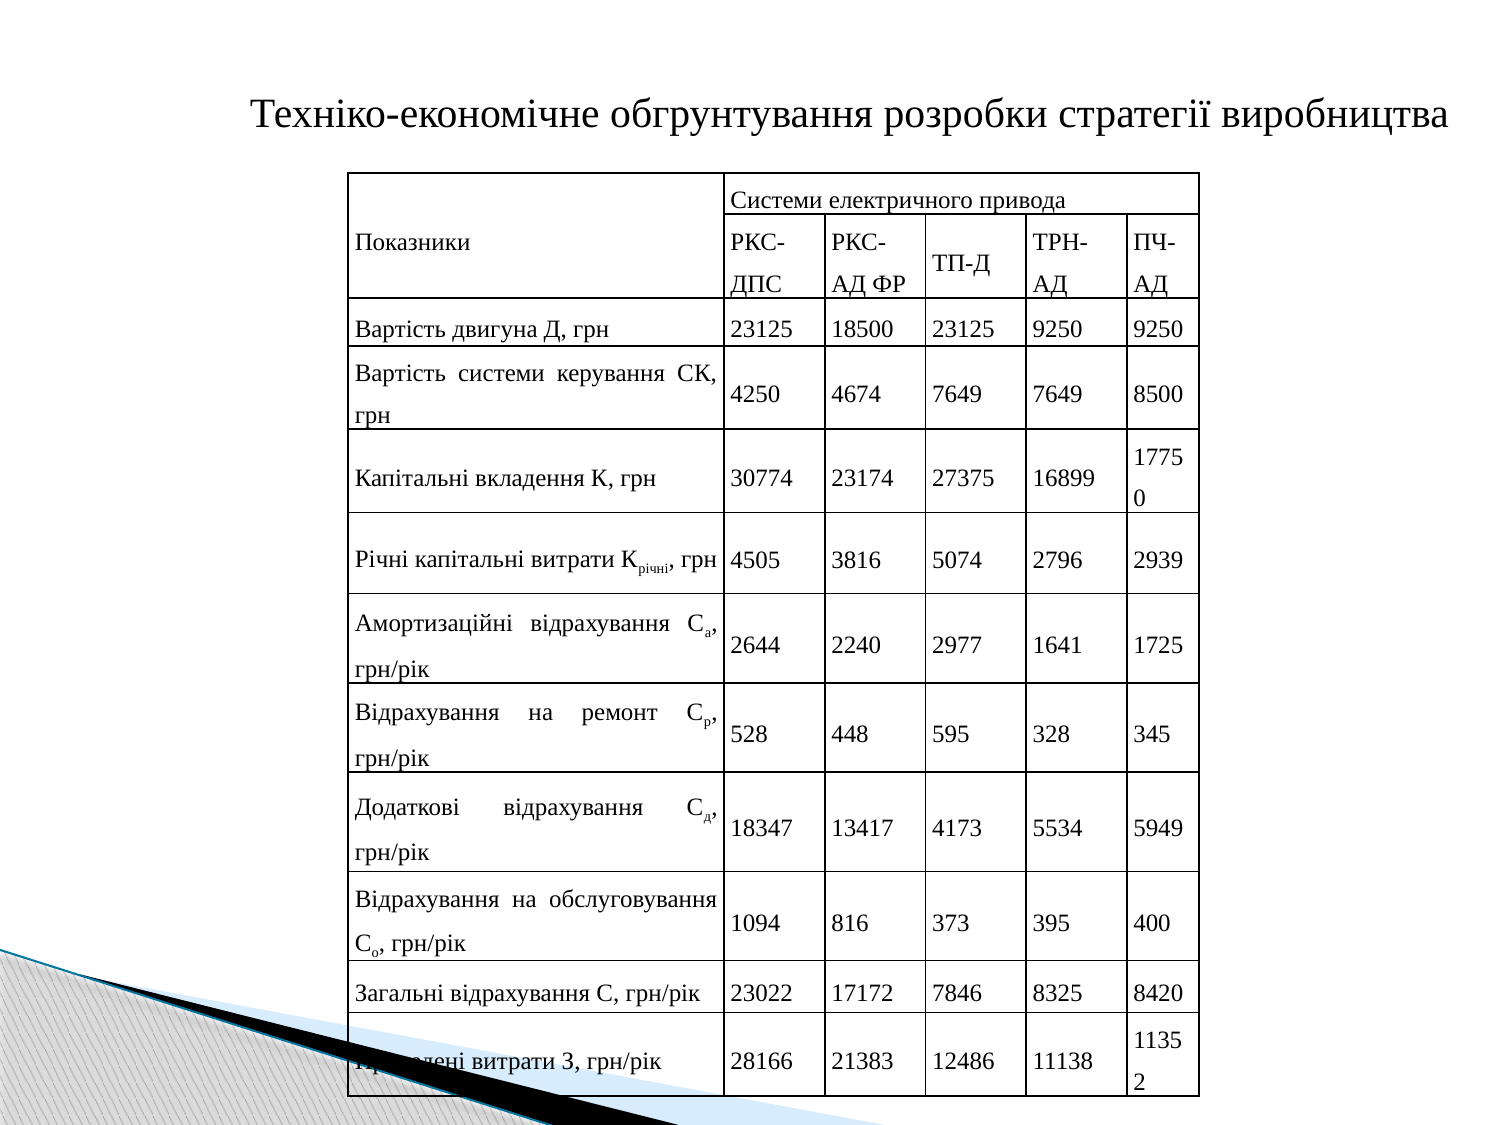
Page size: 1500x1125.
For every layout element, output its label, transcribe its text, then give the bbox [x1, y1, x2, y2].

table_cell 18347 [725, 773, 824, 871]
text_box Техніко-економічне обгрунтування розробки стратегії виробництва [235, 78, 1465, 143]
table_cell 328 [1027, 684, 1126, 771]
table_cell 4173 [926, 773, 1025, 871]
table_cell 5534 [1027, 773, 1126, 871]
table_cell 3816 [826, 513, 925, 593]
table_header Системи електричного привода [725, 174, 1198, 213]
table_cell Відрахування на ремонт Ср, грн/рік [349, 684, 723, 771]
table_cell 23174 [826, 430, 925, 512]
table_cell 5074 [926, 513, 1025, 593]
table_cell 595 [926, 684, 1025, 771]
table_cell 395 [1027, 872, 1126, 960]
table_cell 23125 [725, 299, 824, 345]
table_cell Відрахування на обслуговування Со, грн/рік [349, 872, 723, 960]
table_cell 13417 [826, 773, 925, 871]
table_cell ПЧ-АД [1128, 215, 1198, 297]
table_cell 1641 [1027, 594, 1126, 682]
table_cell 1094 [725, 872, 824, 960]
table_cell Додаткові відрахування Сд, грн/рік [349, 773, 723, 871]
table_cell РКС-ДПС [725, 215, 824, 297]
table_cell Загальні відрахування С, грн/рік [349, 961, 723, 1012]
table_cell Амортизаційні відрахування Са, грн/рік [349, 594, 723, 682]
table_cell Вартість двигуна Д, грн [349, 299, 723, 345]
table_cell 9250 [1027, 299, 1126, 345]
table_cell 400 [1128, 872, 1198, 960]
table_cell 528 [725, 684, 824, 771]
table_cell 8420 [1128, 961, 1198, 1012]
table_cell 12486 [926, 1013, 1025, 1095]
table_cell 23125 [926, 299, 1025, 345]
table_cell ТРН-АД [1027, 215, 1126, 297]
table_cell 16899 [1027, 430, 1126, 512]
table_cell Капітальні вкладення К, грн [349, 430, 723, 512]
table_cell 11352 [1128, 1013, 1198, 1095]
table_cell 2977 [926, 594, 1025, 682]
table_cell 816 [826, 872, 925, 960]
table_cell ТП-Д [926, 215, 1025, 297]
table_cell 2644 [725, 594, 824, 682]
table_cell 7649 [1027, 347, 1126, 428]
table_cell 17172 [826, 961, 925, 1012]
table_cell 2939 [1128, 513, 1198, 593]
table_header Показники [349, 174, 723, 297]
table_cell 18500 [826, 299, 925, 345]
table_cell 30774 [725, 430, 824, 512]
table_cell 17750 [1128, 430, 1198, 512]
table_cell 4250 [725, 347, 824, 428]
table_cell 7649 [926, 347, 1025, 428]
table_cell 5949 [1128, 773, 1198, 871]
table_cell 2796 [1027, 513, 1126, 593]
table_cell 7846 [926, 961, 1025, 1012]
table_cell 9250 [1128, 299, 1198, 345]
table_cell 11138 [1027, 1013, 1126, 1095]
table_cell 345 [1128, 684, 1198, 771]
table_cell Приведені витрати З, грн/рік [349, 1013, 723, 1095]
table_cell 8500 [1128, 347, 1198, 428]
table_cell 4505 [725, 513, 824, 593]
table_cell 27375 [926, 430, 1025, 512]
table_cell 23022 [725, 961, 824, 1012]
table_cell 4674 [826, 347, 925, 428]
table_cell 448 [826, 684, 925, 771]
table_cell РКС-АД ФР [826, 215, 925, 297]
table_cell 2240 [826, 594, 925, 682]
table_cell Вартість системи керування СК, грн [349, 347, 723, 428]
table_cell 21383 [826, 1013, 925, 1095]
table_cell 28166 [725, 1013, 824, 1095]
table_cell 373 [926, 872, 1025, 960]
table_cell 1725 [1128, 594, 1198, 682]
table_cell Річні капітальні витрати Крічні, грн [349, 513, 723, 593]
table_cell 8325 [1027, 961, 1126, 1012]
